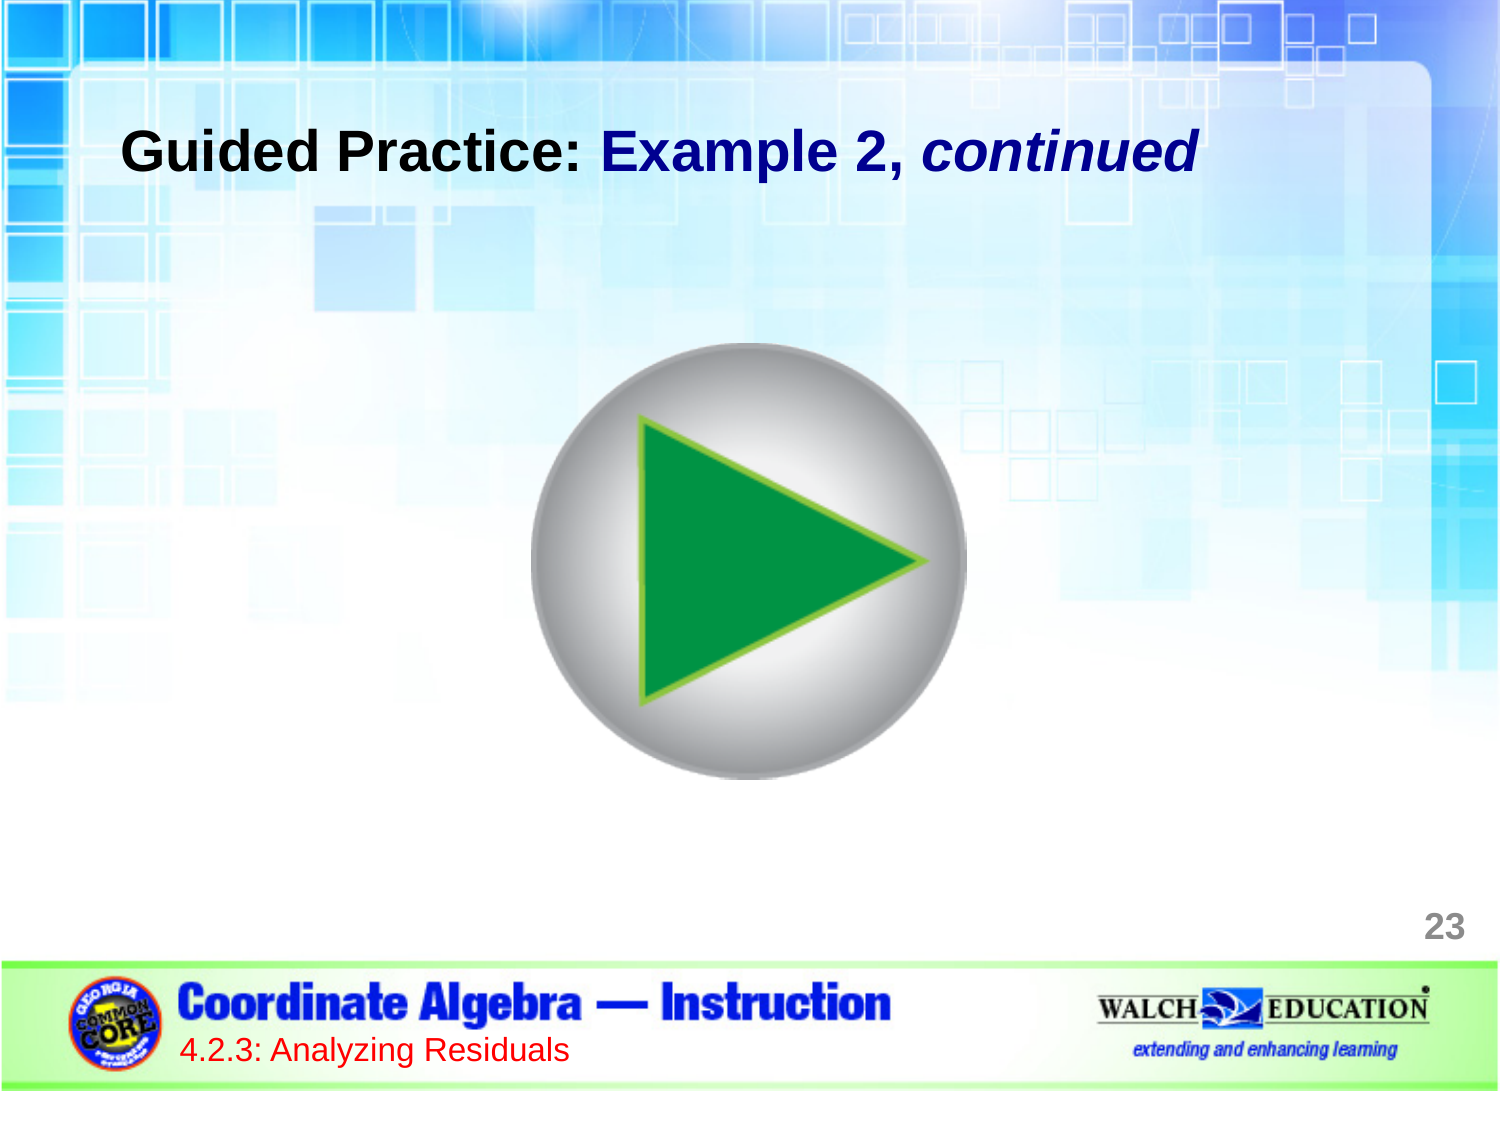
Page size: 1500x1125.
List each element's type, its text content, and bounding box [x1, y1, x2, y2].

slide_number 23 [1361, 901, 1481, 949]
list 4.2.3: Analyzing Residuals [164, 1021, 1072, 1065]
picture [1, 0, 1500, 1091]
subtitle Guided Practice: Example 2, continued [105, 105, 1394, 925]
